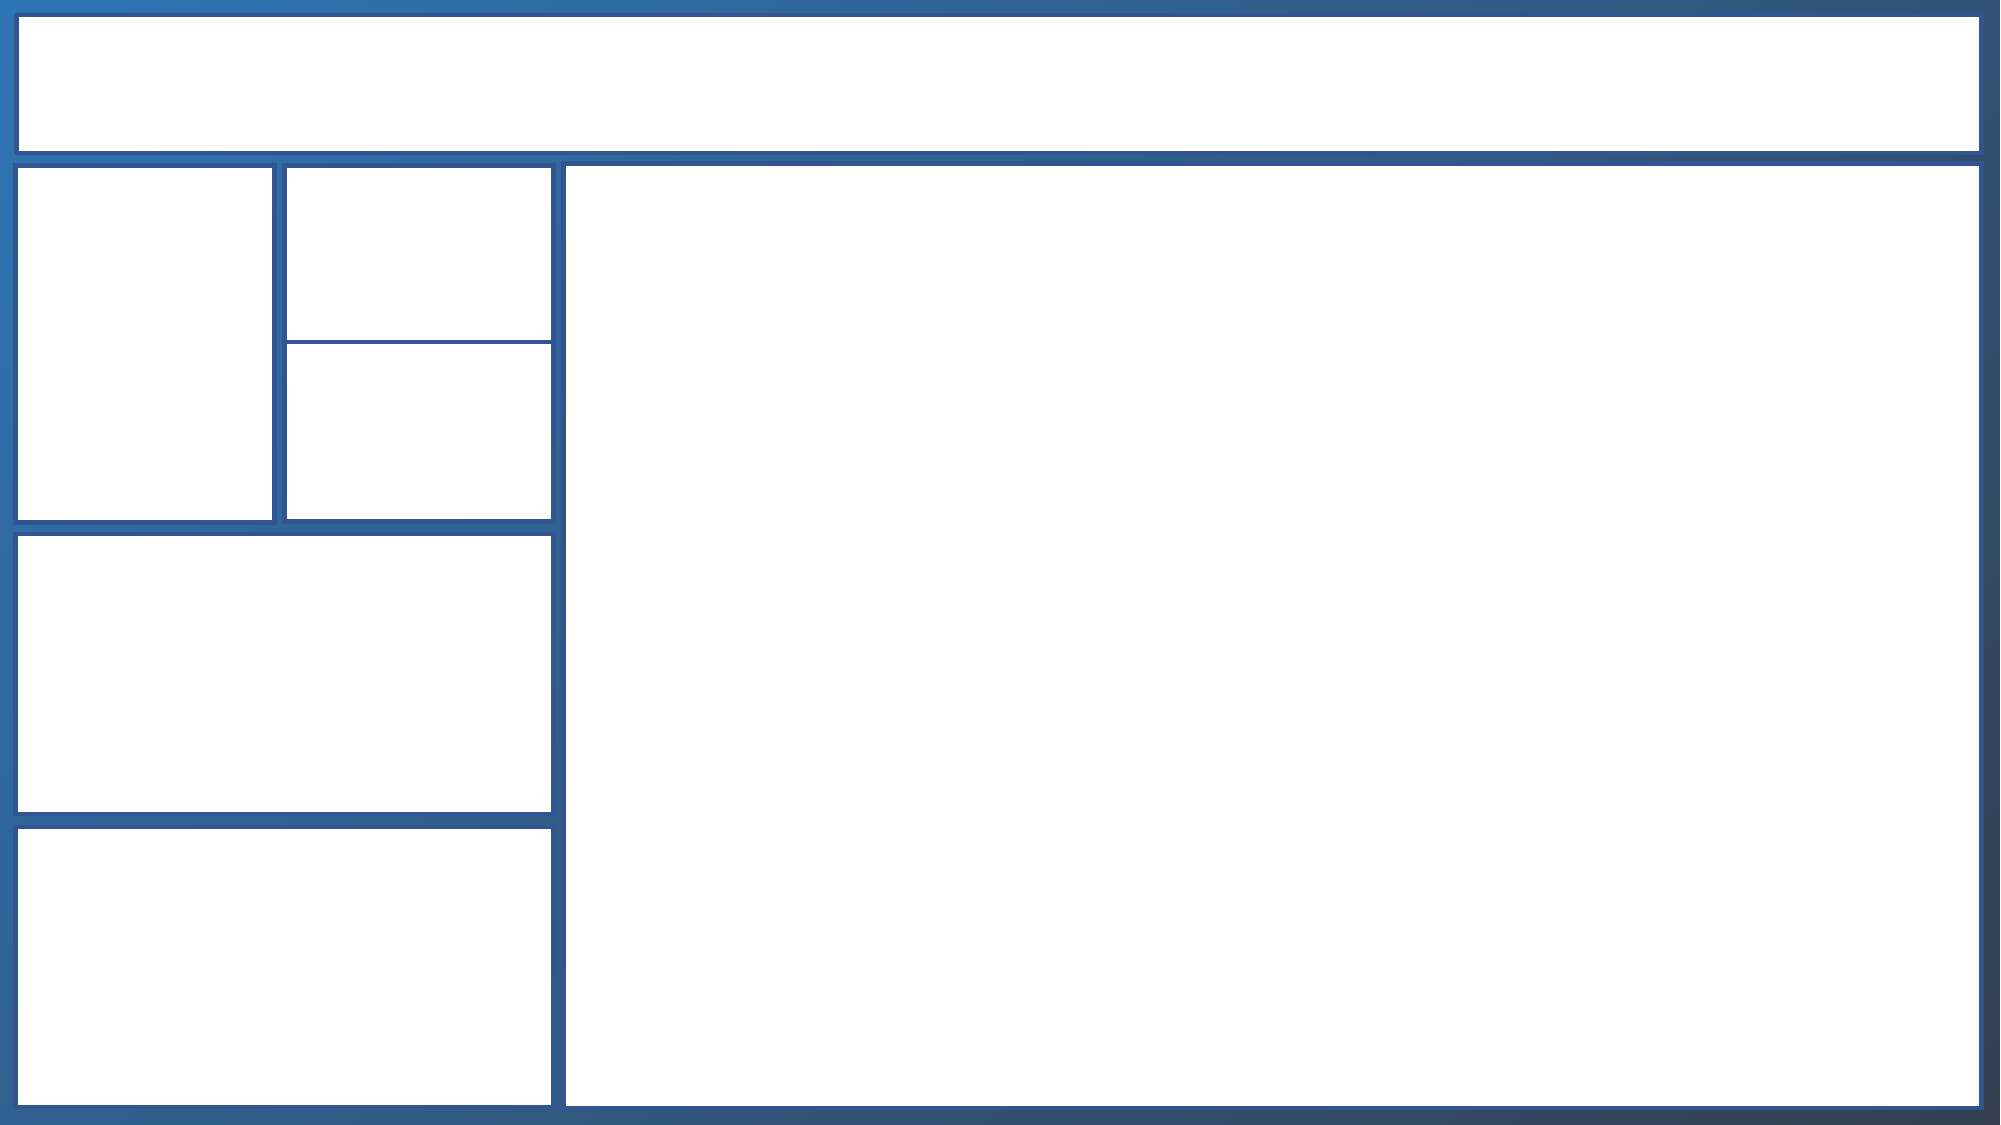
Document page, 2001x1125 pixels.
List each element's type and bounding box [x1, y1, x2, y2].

text_box [283, 165, 555, 341]
text_box [14, 826, 555, 1108]
text_box [14, 533, 555, 815]
text_box [563, 162, 1983, 1109]
text_box [16, 14, 1983, 154]
text_box [14, 165, 276, 524]
text_box [283, 341, 555, 522]
